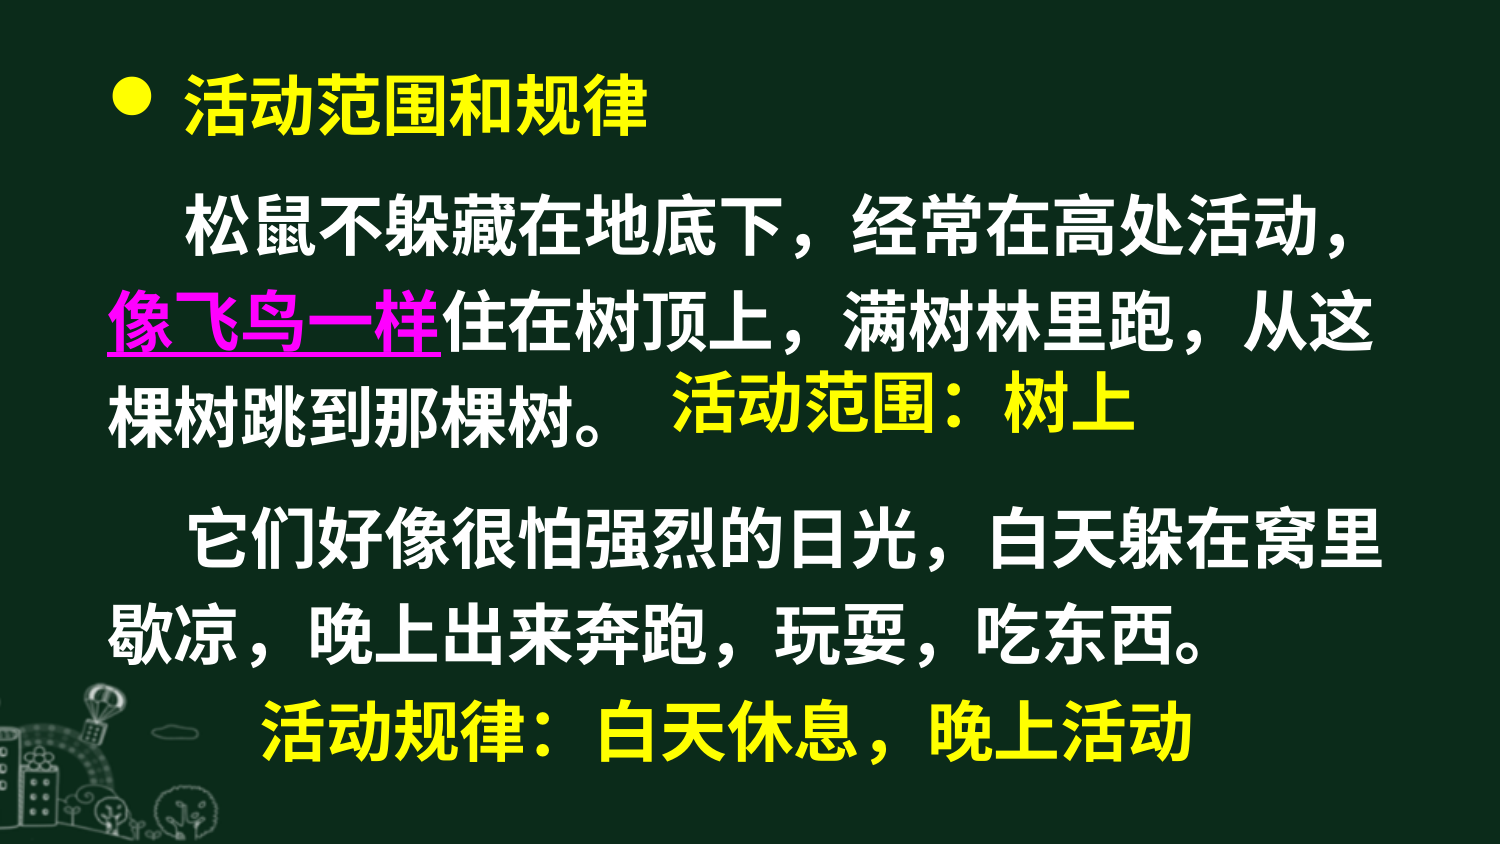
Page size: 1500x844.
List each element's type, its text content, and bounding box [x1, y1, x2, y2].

text_box 活动范围和规律 [92, 56, 728, 152]
picture [0, 0, 1500, 844]
text_box 松鼠不躲藏在地底下，经常在高处活动，像飞鸟一样住在树顶上，满树林里跑，从这棵树跳到那棵树。 它们好像很怕强烈的日光，白天躲在窝里歇凉，晚上出来奔跑，玩耍，吃东西。 [92, 160, 1417, 681]
text_box 活动范围：树上 [655, 353, 1205, 448]
text_box 活动规律：白天休息，晚上活动 [245, 682, 1239, 778]
